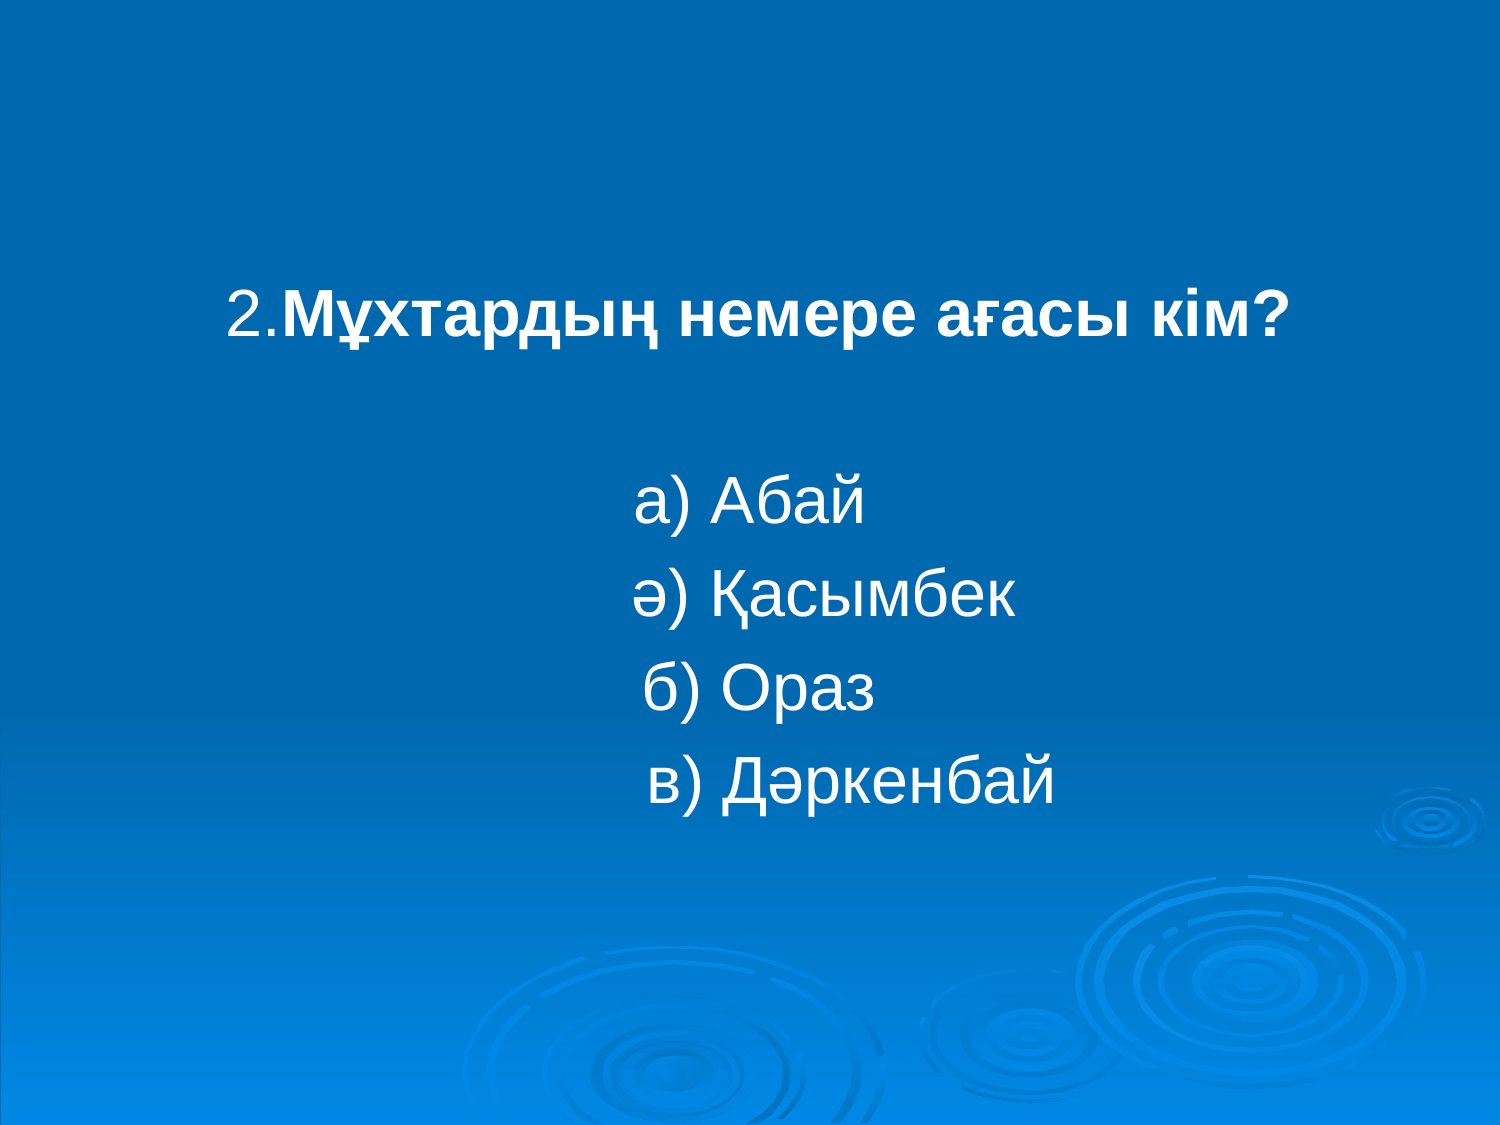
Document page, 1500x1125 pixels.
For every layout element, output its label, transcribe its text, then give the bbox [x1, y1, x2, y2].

list 2.Мұхтардың немере ағасы кім? а) Абай ә) Қасымбек б) Ораз в) Дәркенбай [74, 262, 1426, 1006]
